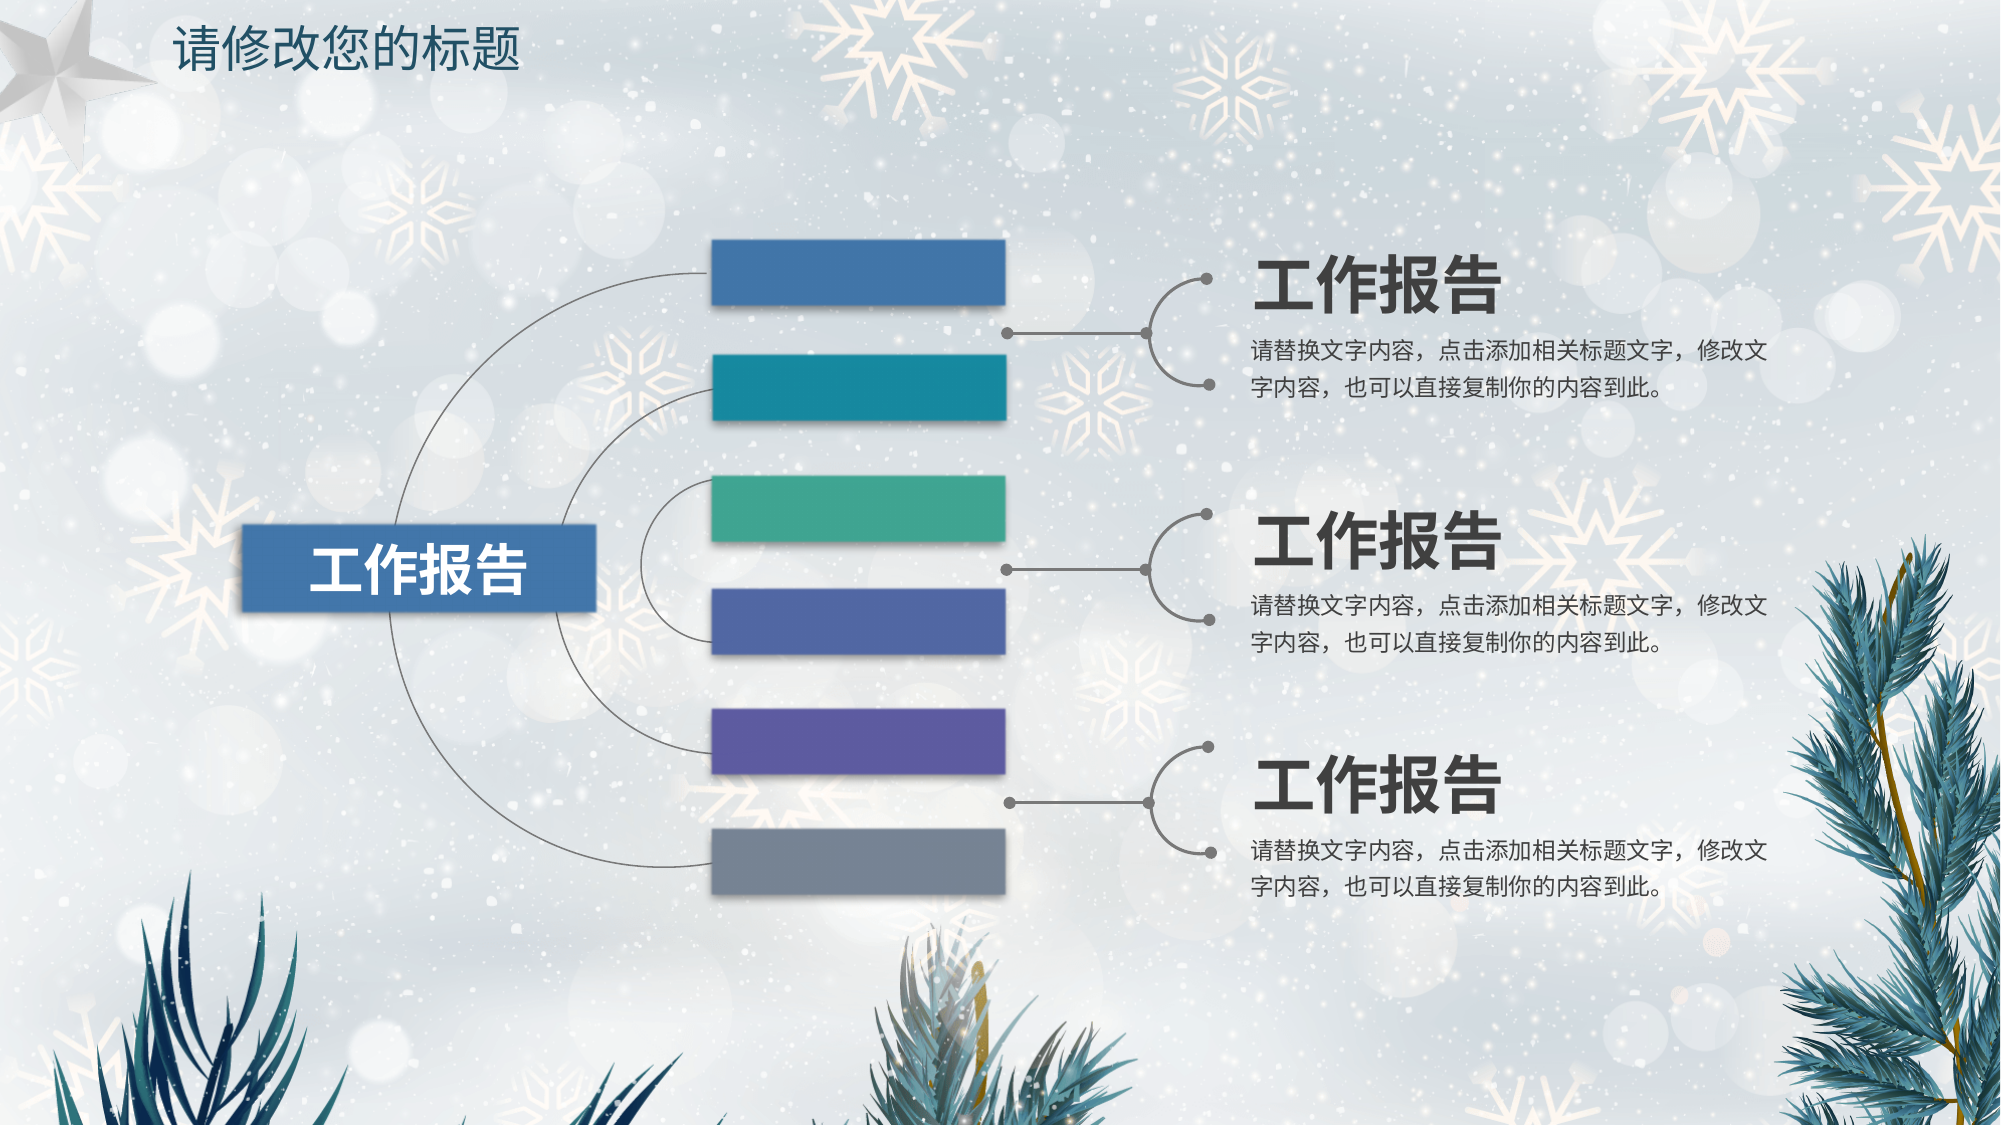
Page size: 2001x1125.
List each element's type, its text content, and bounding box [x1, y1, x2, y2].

text_box [390, 624, 710, 868]
text_box [395, 272, 705, 521]
text_box [640, 480, 710, 642]
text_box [710, 238, 1008, 896]
picture [0, 0, 2001, 1125]
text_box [1008, 512, 1254, 623]
text_box 工作报告 [242, 524, 596, 613]
text_box 工作报告 [1237, 238, 1615, 329]
text_box 工作报告 [1237, 493, 1615, 585]
text_box 请替换文字内容，点击添加相关标题文字，修改文字内容，也可以直接复制你的内容到此。 [1237, 575, 1798, 663]
text_box 请替换文字内容，点击添加相关标题文字，修改文字内容，也可以直接复制你的内容到此。 [1237, 320, 1798, 408]
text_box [1008, 277, 1254, 387]
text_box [1009, 745, 1256, 855]
text_box 请替换文字内容，点击添加相关标题文字，修改文字内容，也可以直接复制你的内容到此。 [1237, 820, 1798, 908]
text_box [558, 390, 710, 754]
text_box 请修改您的标题 [157, 10, 847, 86]
text_box 工作报告 [1237, 738, 1615, 830]
